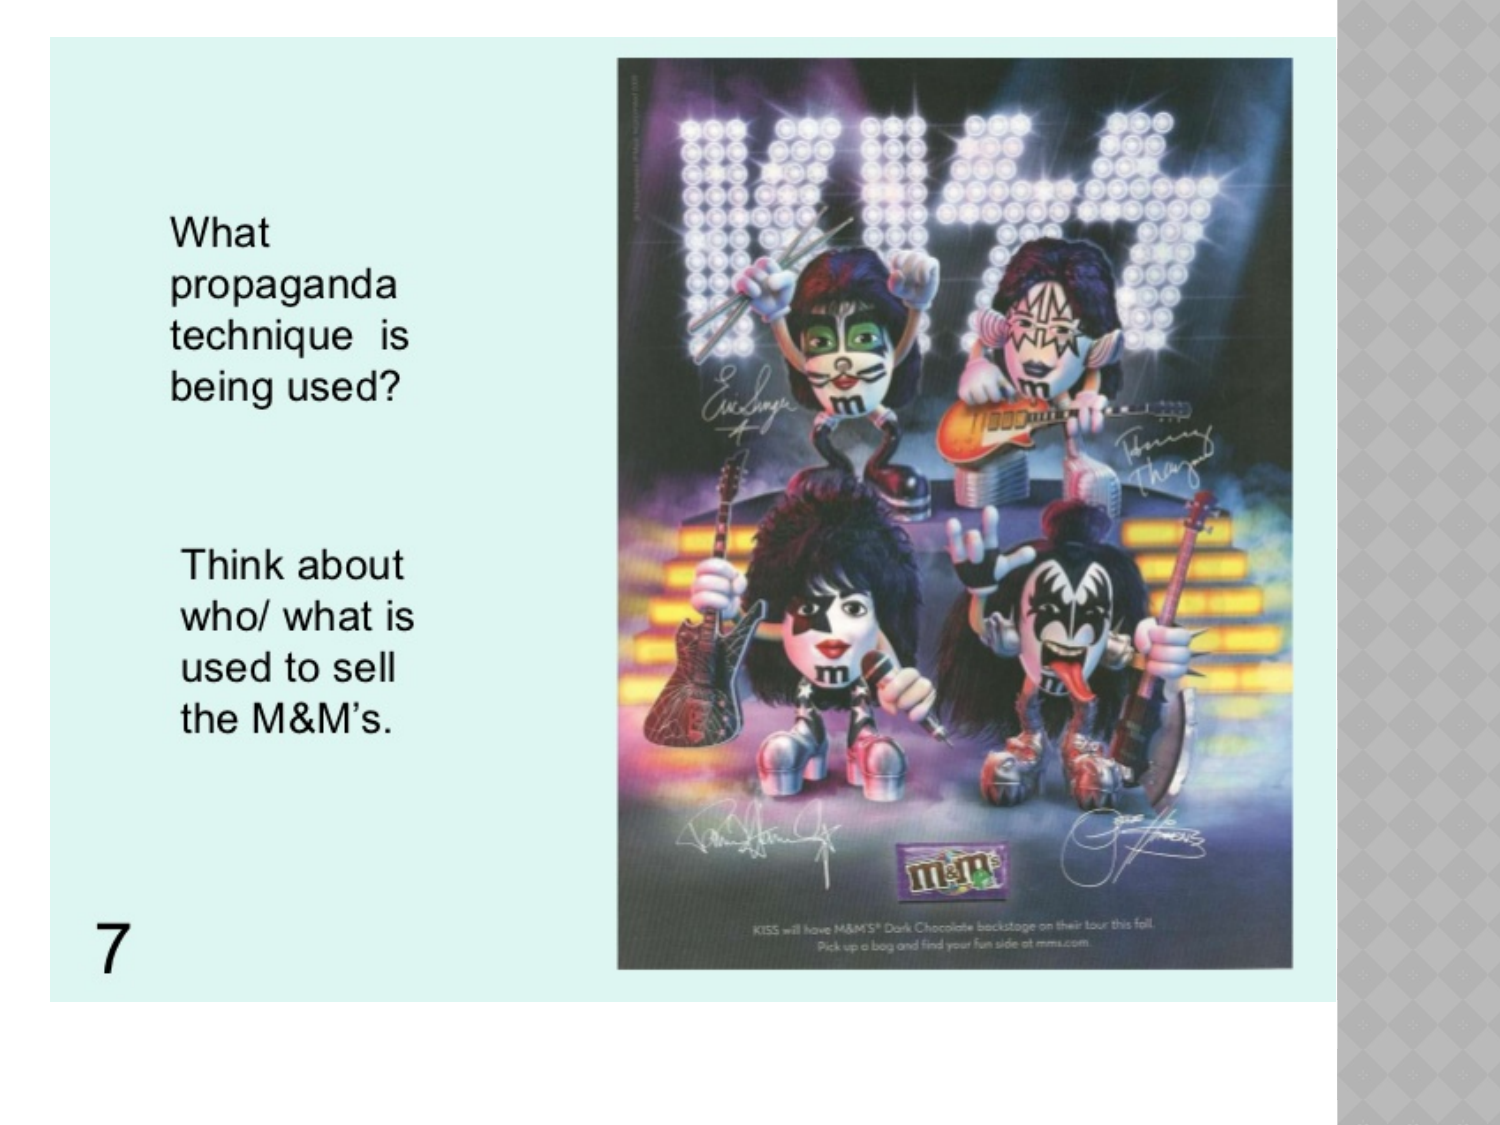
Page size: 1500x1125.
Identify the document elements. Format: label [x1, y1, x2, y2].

picture [49, 37, 1336, 1002]
